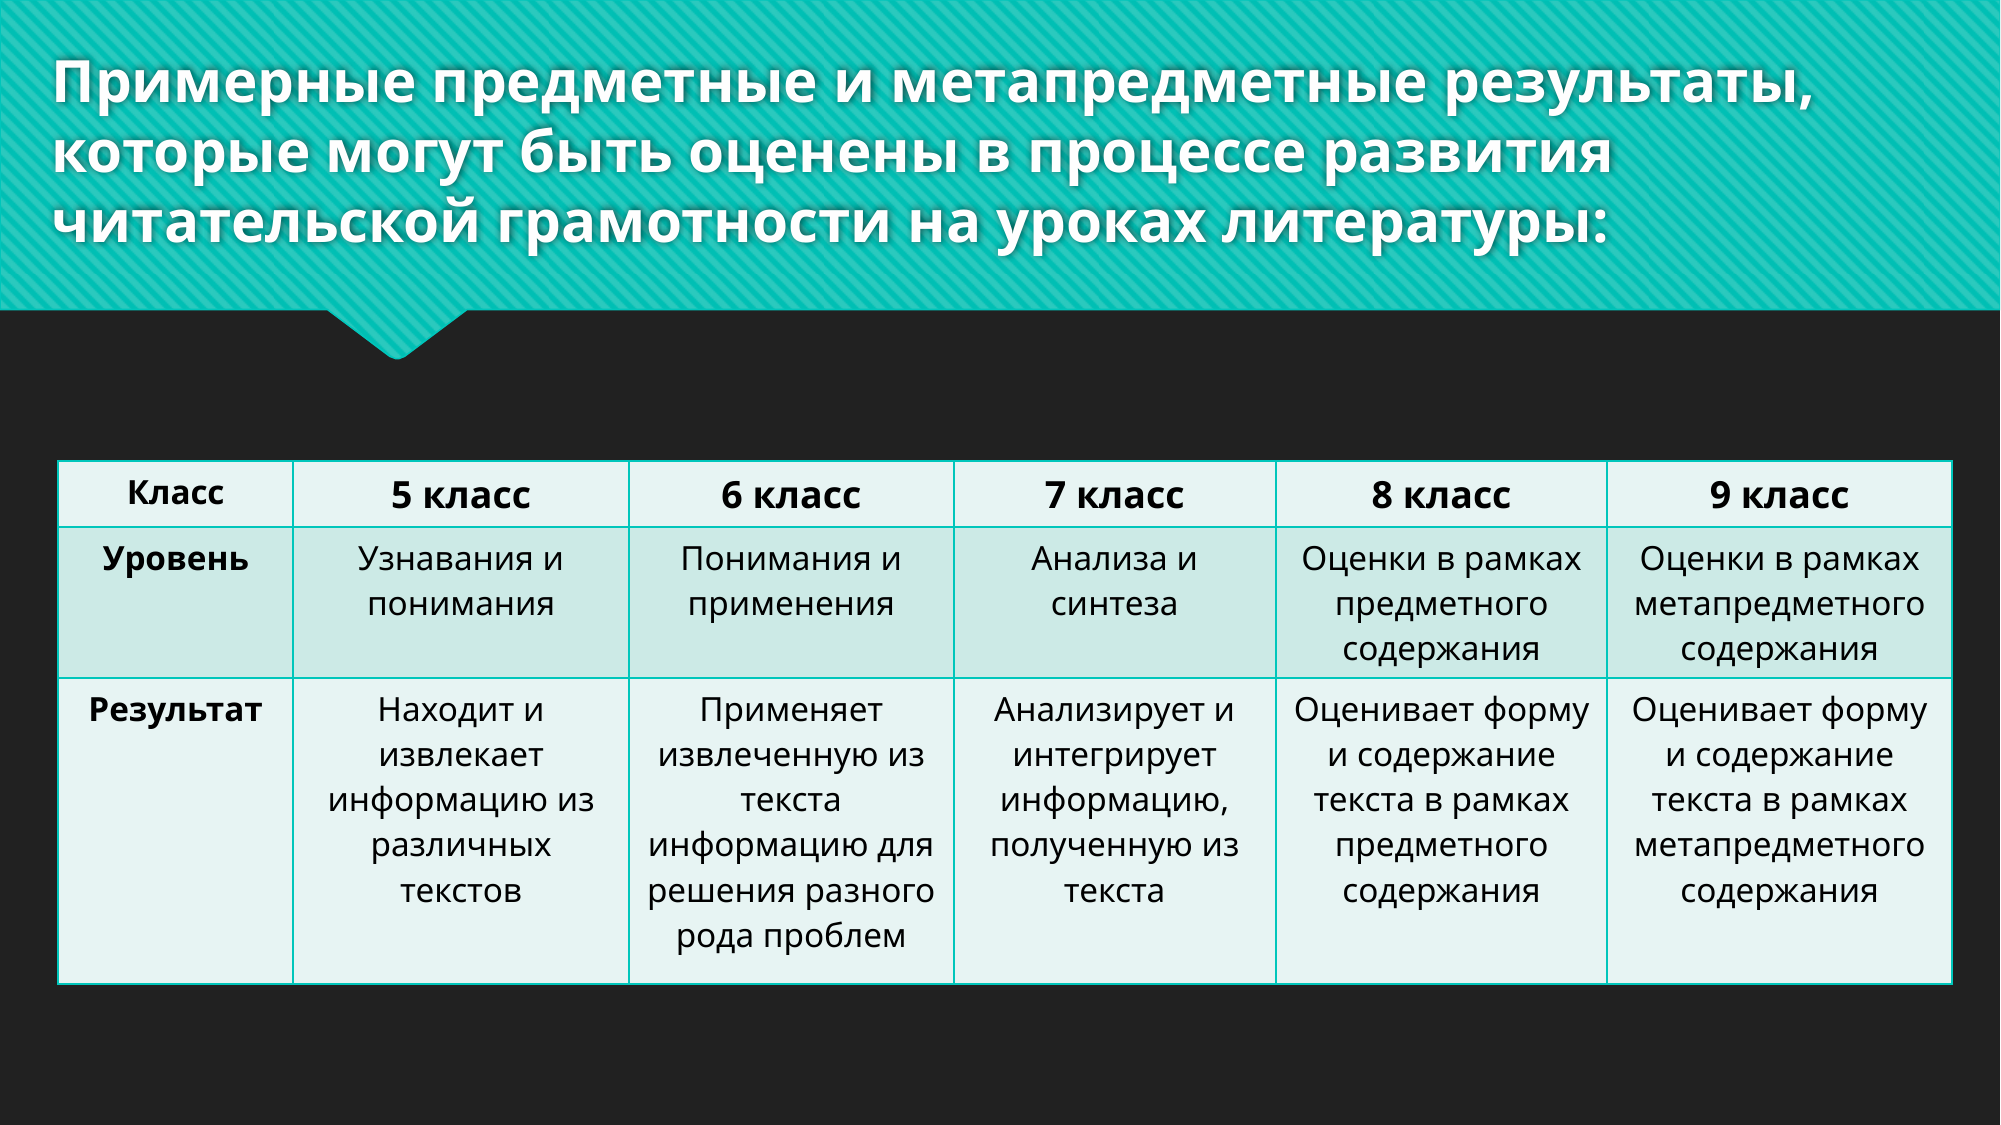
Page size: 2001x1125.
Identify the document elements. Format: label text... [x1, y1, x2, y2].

table_cell Результат [59, 679, 292, 983]
table_cell Уровень [59, 528, 292, 677]
table_cell Оценки в рамках метапредметного содержания [1608, 528, 1951, 677]
table_header 7 класс [955, 462, 1275, 526]
table_cell Узнавания и понимания [294, 528, 628, 677]
table_cell Анализирует и интегрирует информацию, полученную из текста [955, 679, 1275, 983]
table_cell Оценки в рамках предметного содержания [1277, 528, 1606, 677]
table_header 8 класс [1277, 462, 1606, 526]
table_header 5 класс [294, 462, 628, 526]
table_header 6 класс [630, 462, 953, 526]
table_header Класс [59, 462, 292, 526]
table_cell Анализа и синтеза [955, 528, 1275, 677]
table_cell Находит и извлекает информацию из различных текстов [294, 679, 628, 983]
table_cell Понимания и применения [630, 528, 953, 677]
table_cell Оценивает форму и содержание текста в рамках метапредметного содержания [1608, 679, 1951, 983]
table_header 9 класс [1608, 462, 1951, 526]
table_cell Применяет извлеченную из текста информацию для решения разного рода проблем [630, 679, 953, 983]
table_cell Оценивает форму и содержание текста в рамках предметного содержания [1277, 679, 1606, 983]
title Примерные предметные и метапредметные результаты, которые могут быть оценены в процессе развития читательской грамотности на уроках литературы: [36, 0, 1845, 262]
